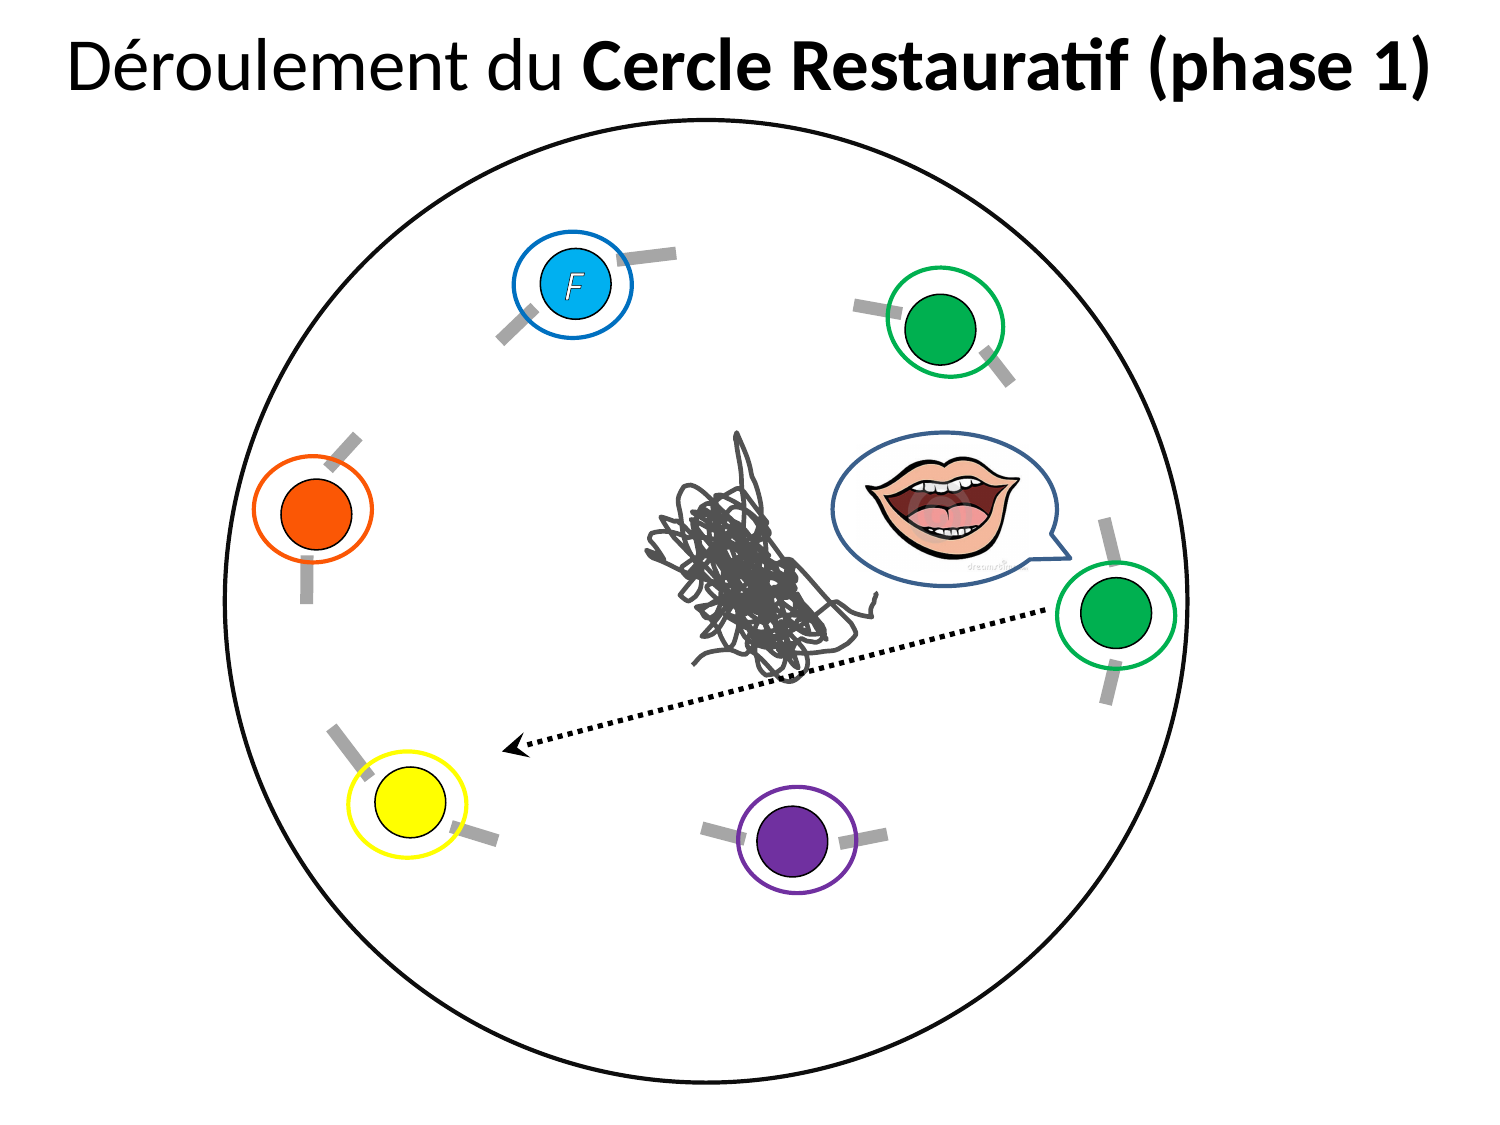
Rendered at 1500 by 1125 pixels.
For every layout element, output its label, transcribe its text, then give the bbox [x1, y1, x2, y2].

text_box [758, 748, 830, 935]
title Déroulement du Cercle Restauratif (phase 1) [0, 19, 1500, 103]
text_box [222, 117, 1190, 1085]
picture [855, 444, 1029, 572]
text_box [1033, 459, 1073, 562]
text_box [369, 698, 441, 900]
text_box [1080, 518, 1152, 705]
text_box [903, 240, 975, 417]
text_box [830, 465, 850, 554]
text_box [501, 736, 525, 757]
text_box [885, 430, 1005, 442]
text_box [894, 580, 996, 589]
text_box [280, 427, 352, 604]
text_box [543, 183, 615, 381]
